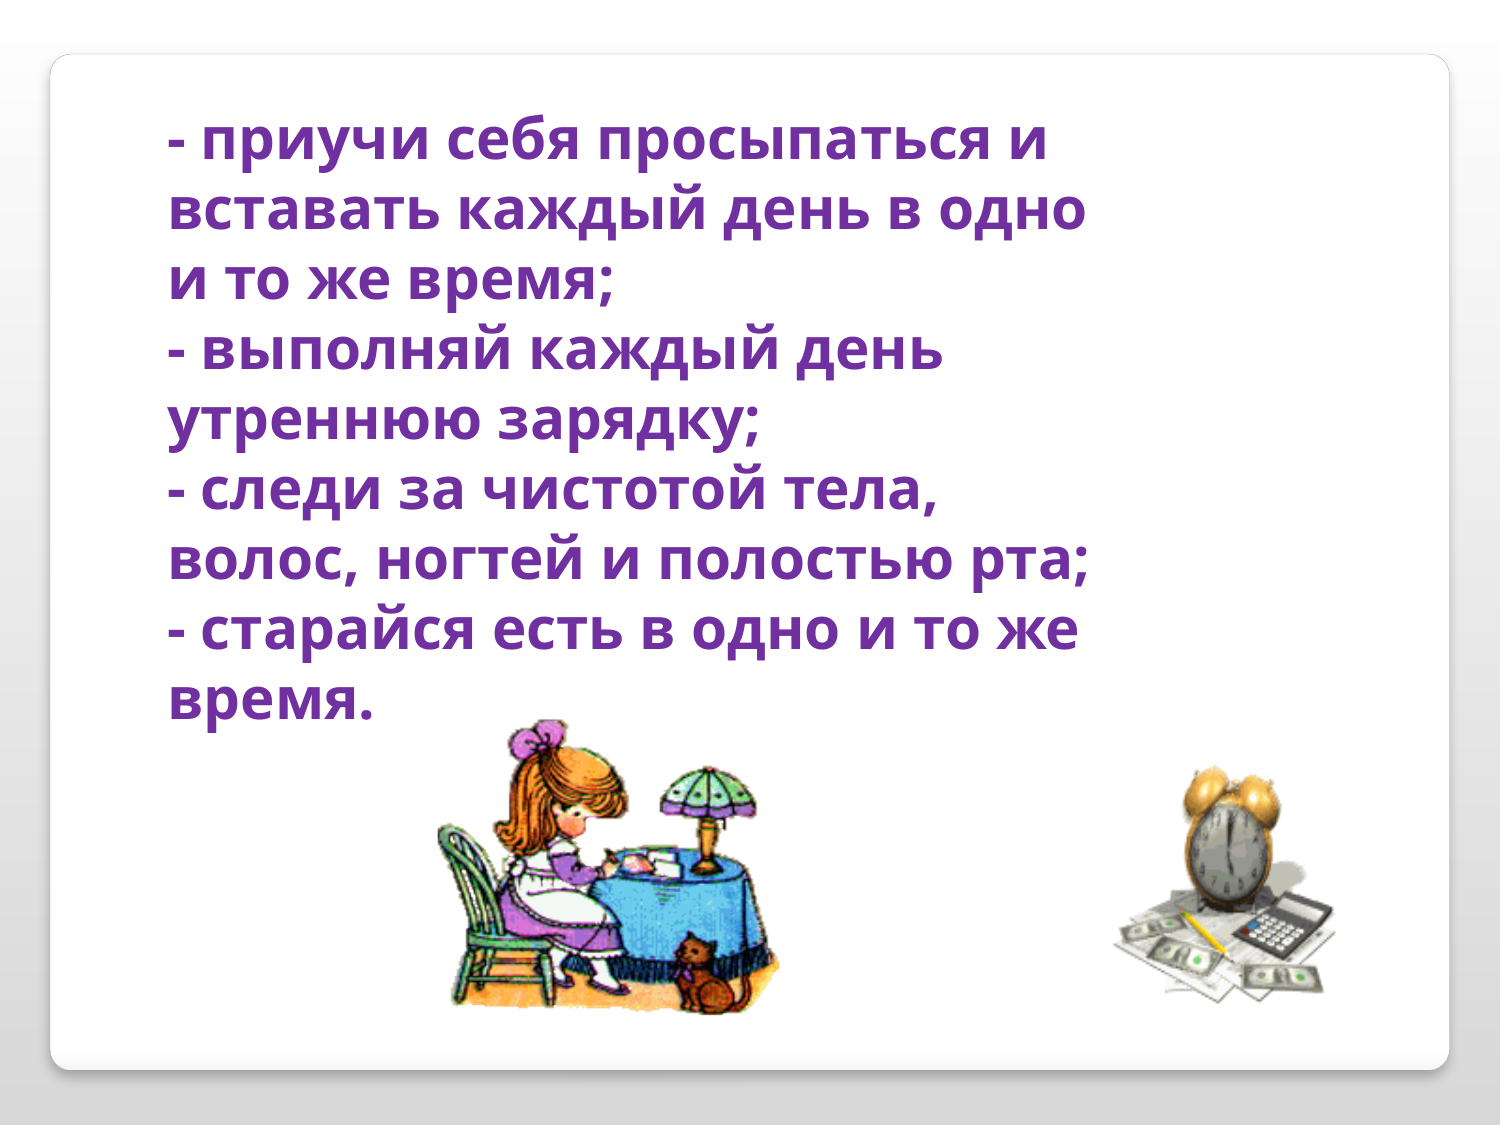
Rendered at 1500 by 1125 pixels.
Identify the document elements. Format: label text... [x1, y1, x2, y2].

picture [1101, 761, 1352, 1008]
text_box - приучи себя просыпаться и вставать каждый день в одно и то же время; - выполняй каждый день утреннюю зарядку; - следи за чистотой тела, волос, ногтей и полостью рта; - старайся есть в одно и то же время. [152, 93, 1125, 739]
picture [421, 702, 798, 1032]
